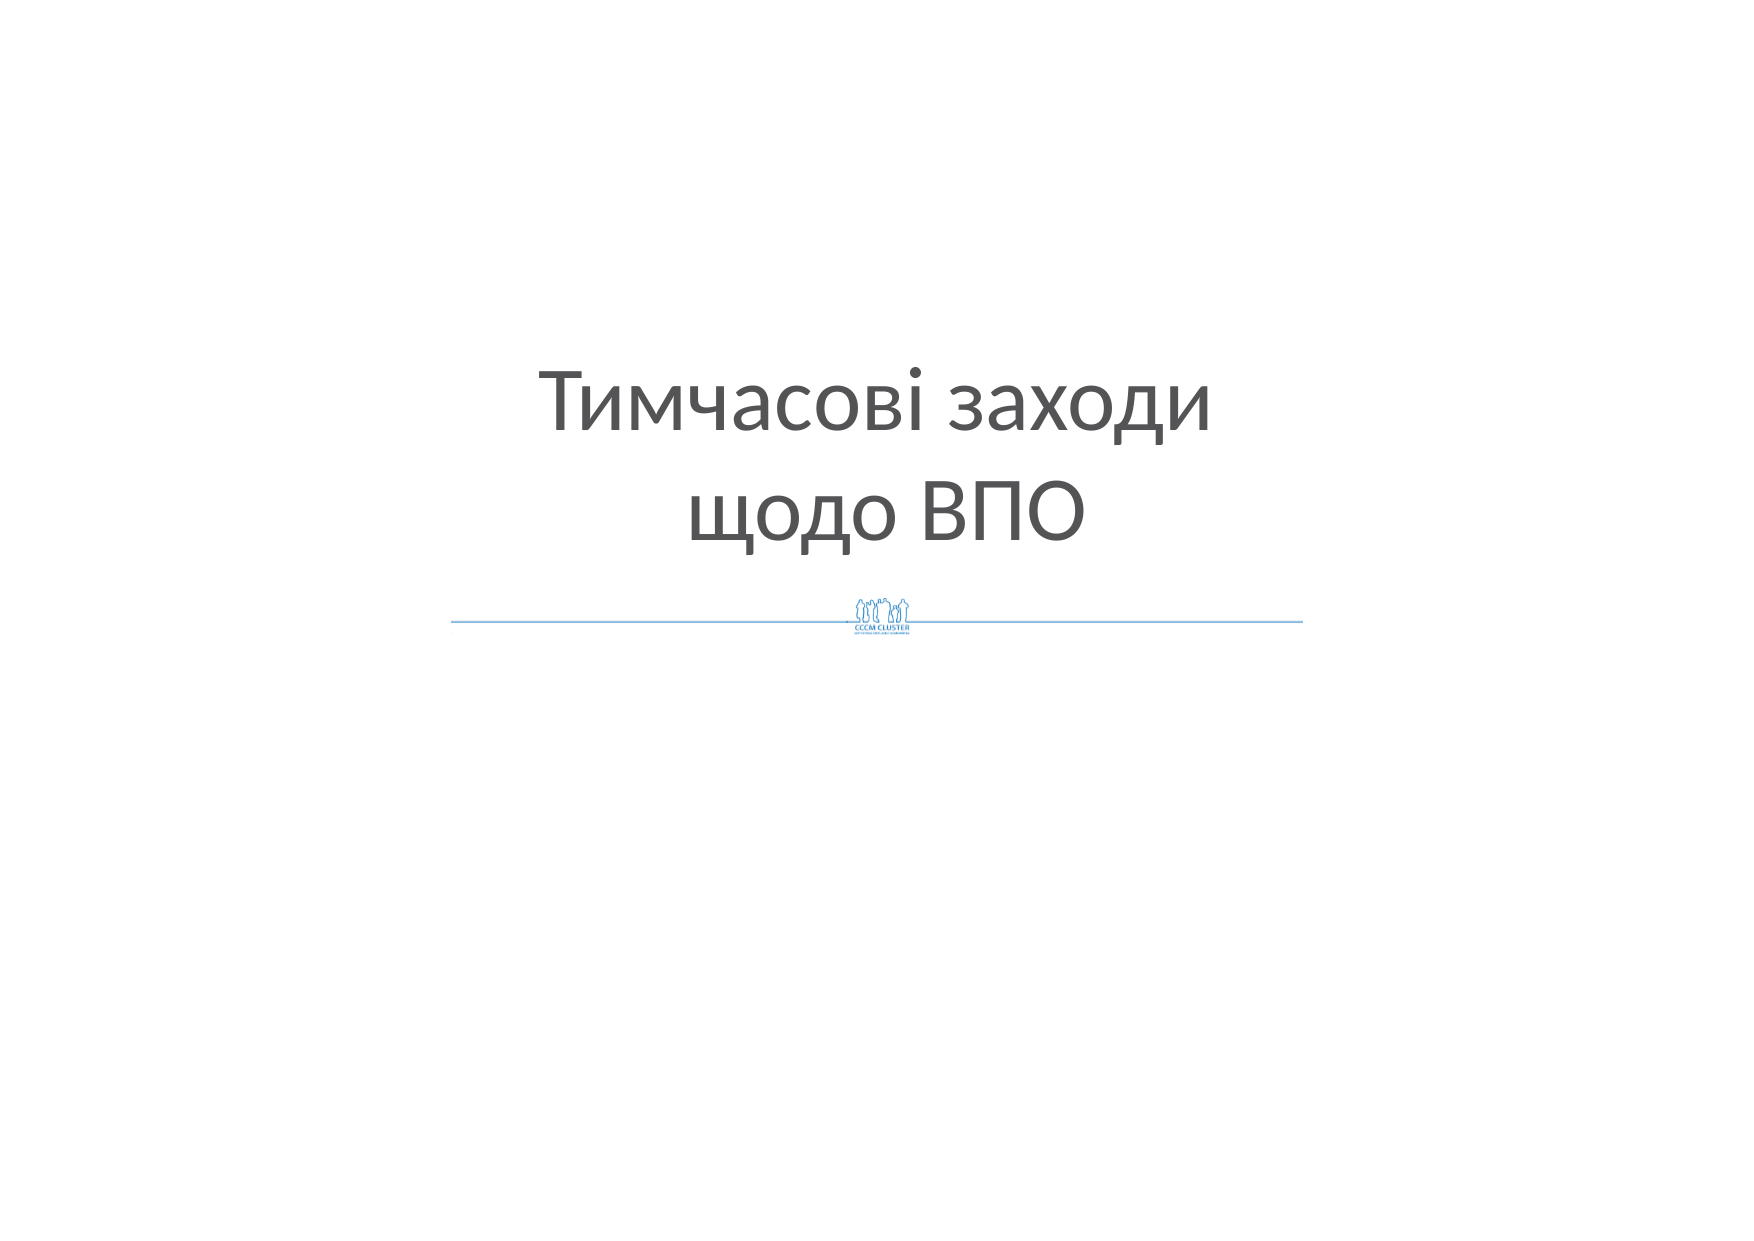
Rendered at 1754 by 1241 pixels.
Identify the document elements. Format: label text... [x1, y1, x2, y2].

text_box Тимчасові заходи щодо ВПО [302, 331, 1472, 581]
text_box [451, 598, 1303, 635]
